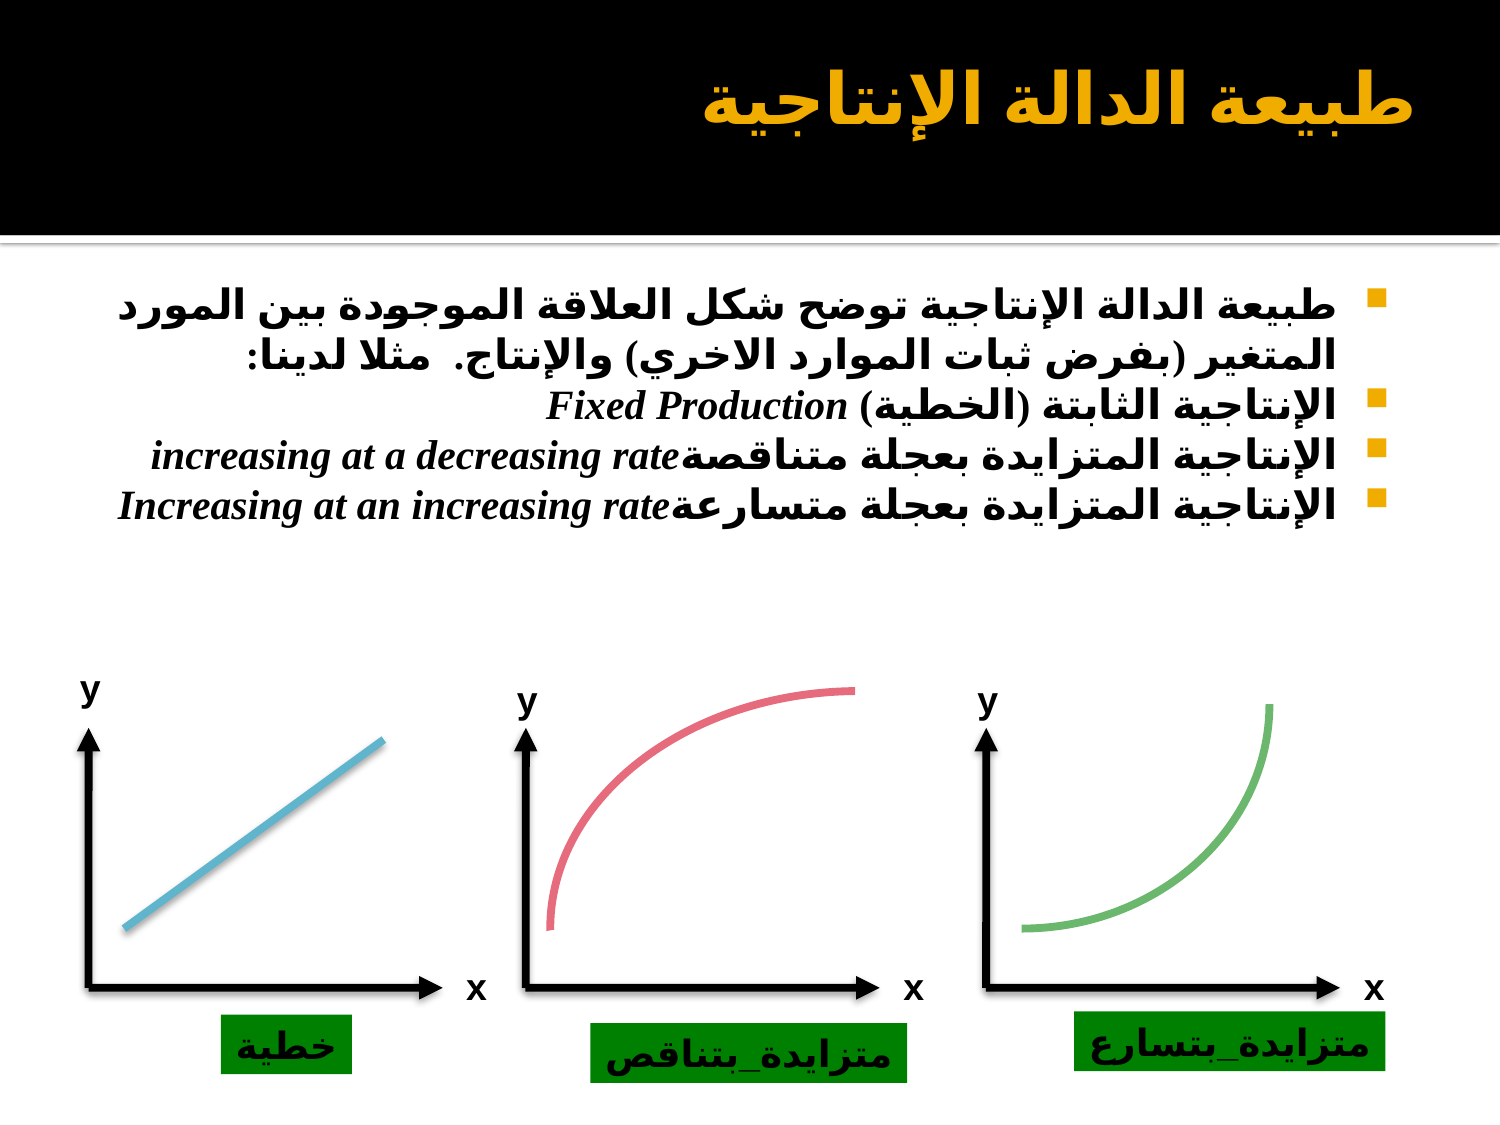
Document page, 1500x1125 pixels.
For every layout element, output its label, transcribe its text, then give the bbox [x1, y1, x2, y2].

text_box [985, 976, 1341, 1000]
text_box متزايدة_بتسارع [1074, 1011, 1386, 1072]
text_box [514, 729, 538, 988]
text_box [525, 976, 880, 1000]
list طبيعة الدالة الإنتاجية توضح شكل العلاقة الموجودة بين المورد المتغير (بفرض ثبات الموارد الاخري) والإنتاج. مثلا لدينا: الإنتاجية الثابتة (الخطية) Fixed Production الإنتاجية المتزايدة بعجلة متناقصةincreasing at a decreasing rate الإنتاجية المتزايدة بعجلة متسارعةIncreasing at an increasing rate [75, 262, 1425, 622]
title طبيعة الدالة الإنتاجية [75, 45, 1425, 233]
text_box x [888, 955, 939, 1016]
text_box [546, 687, 858, 932]
text_box [1021, 704, 1274, 933]
text_box x [451, 955, 502, 1016]
text_box y [502, 668, 553, 729]
text_box y [962, 668, 1013, 729]
text_box خطية [220, 1014, 352, 1075]
text_box [974, 729, 998, 987]
text_box [121, 736, 387, 932]
text_box x [1348, 955, 1400, 1016]
text_box y [65, 656, 116, 717]
text_box متزايدة_بتناقص [590, 1023, 908, 1083]
text_box [88, 976, 443, 1000]
text_box [76, 727, 101, 988]
